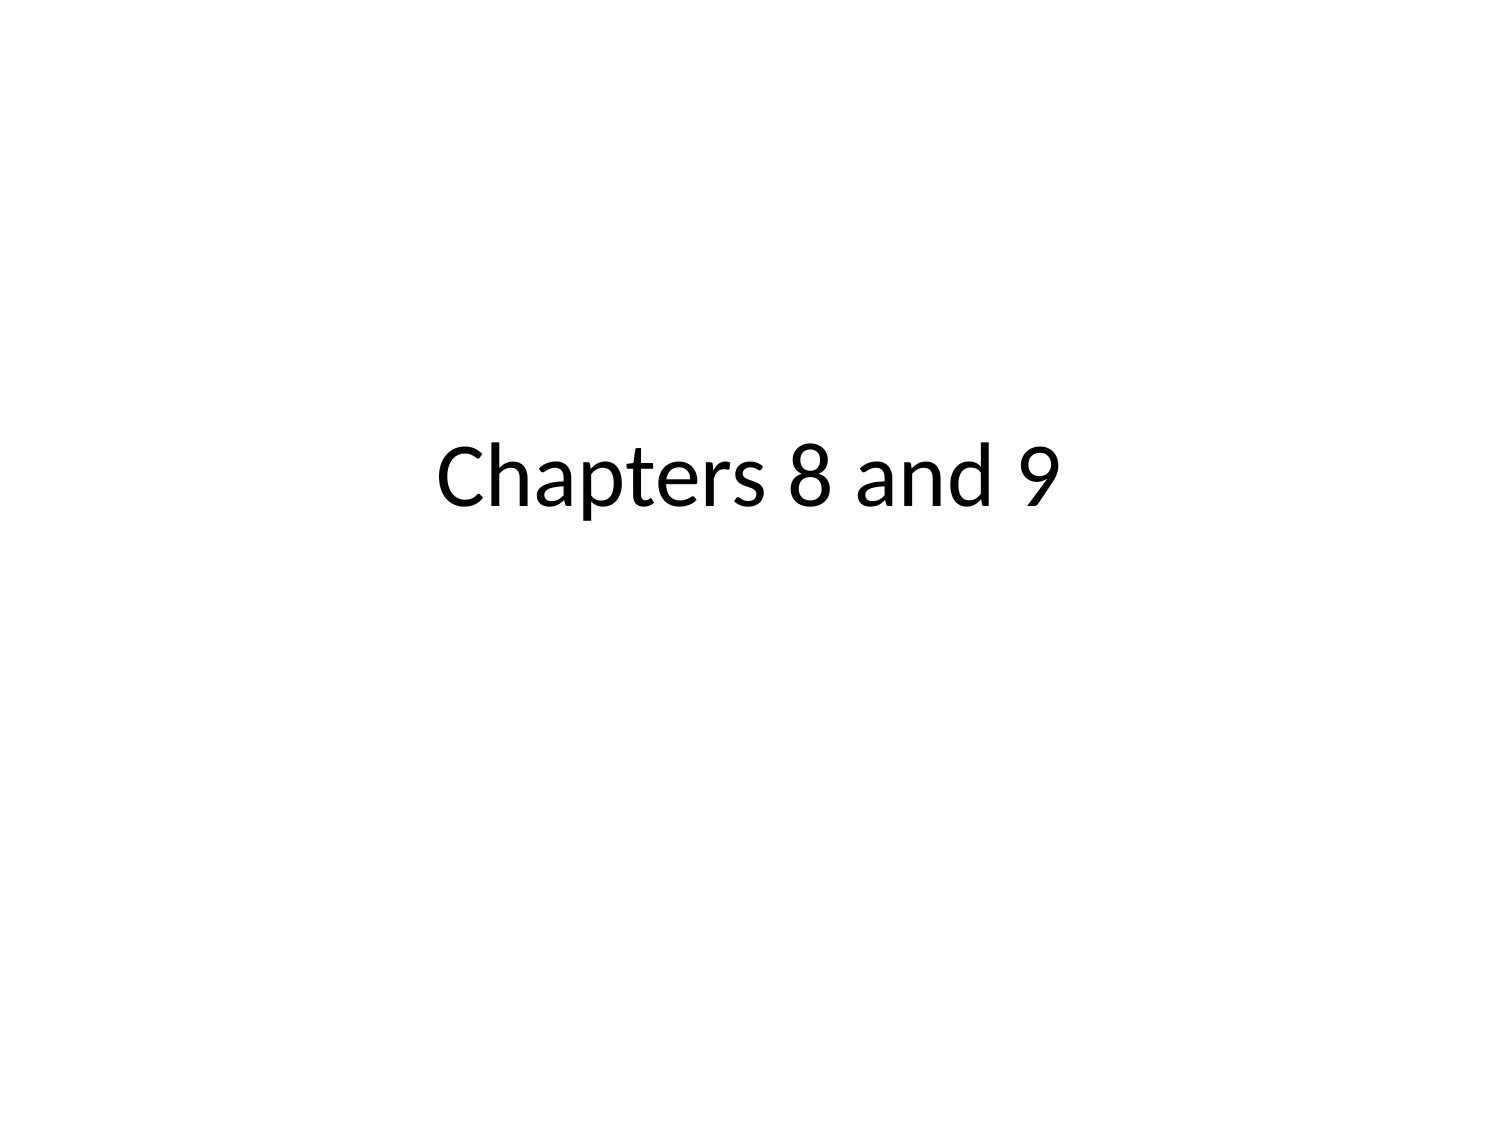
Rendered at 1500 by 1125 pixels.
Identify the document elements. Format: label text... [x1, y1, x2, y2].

title Chapters 8 and 9 [112, 349, 1388, 591]
